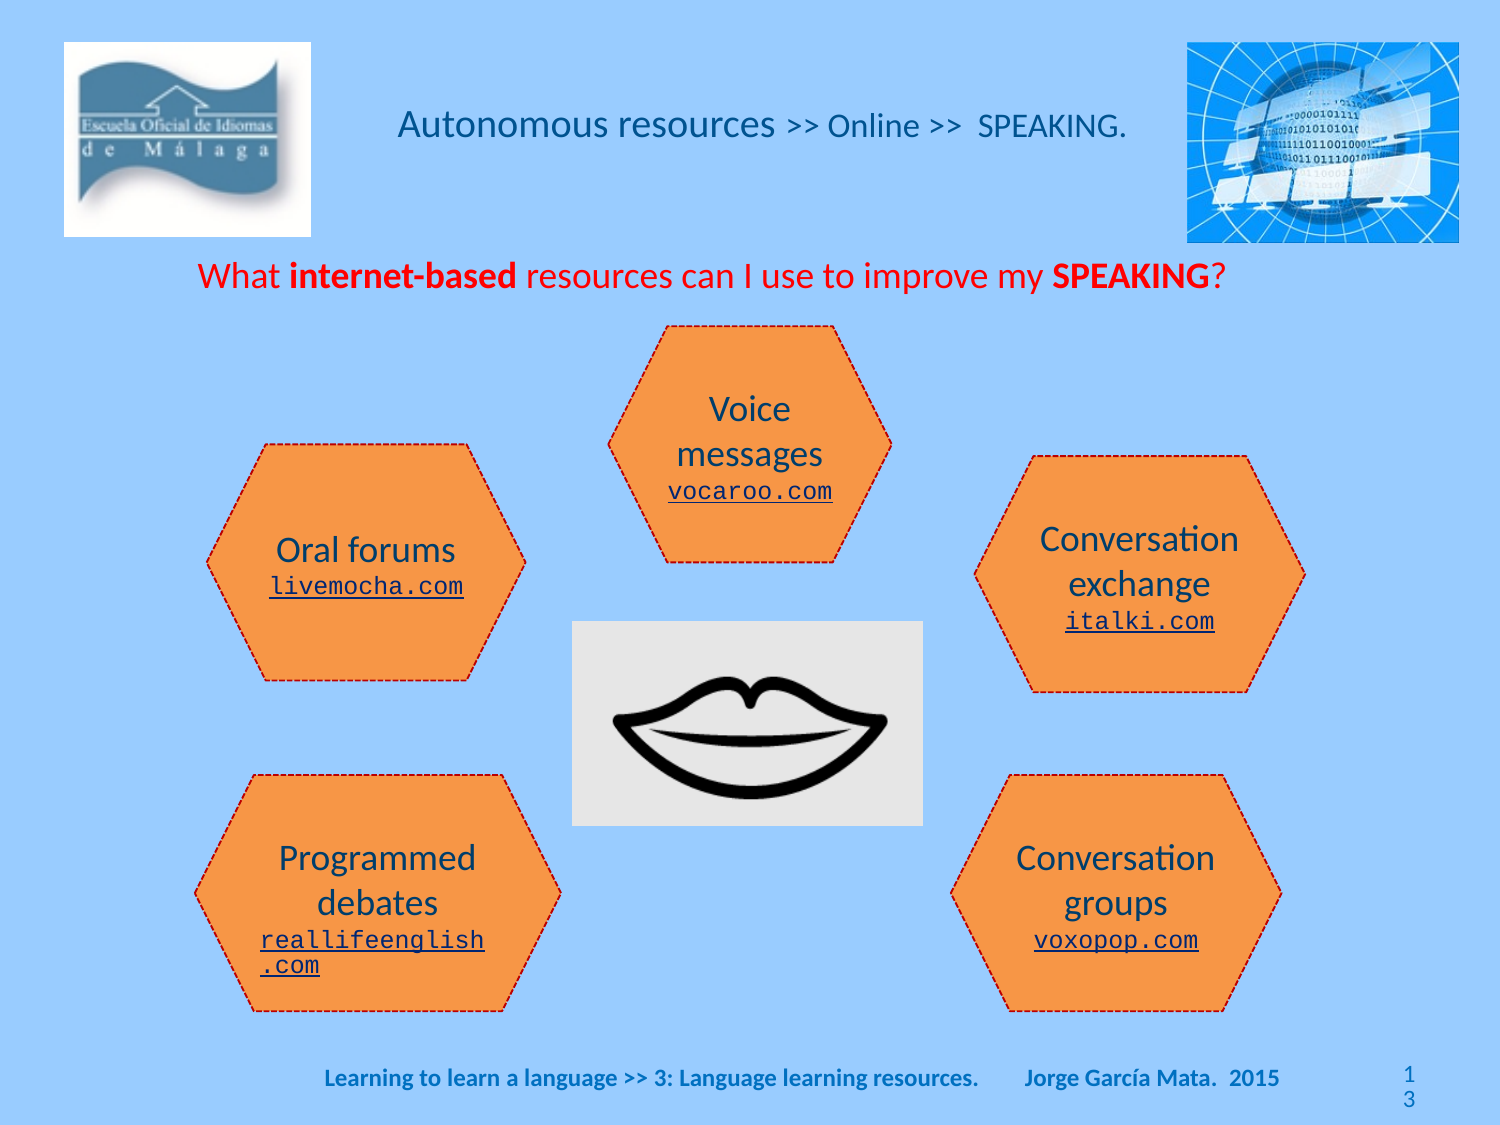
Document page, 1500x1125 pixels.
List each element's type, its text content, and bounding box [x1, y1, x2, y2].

text_box Conversation exchange italki.com [973, 455, 1307, 694]
text_box Voice messages vocaroo.com [607, 325, 893, 564]
picture [572, 621, 924, 826]
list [64, 42, 311, 237]
footer Learning to learn a language >> 3: Language learning resources. Jorge García Mata. 2015 [289, 1058, 1317, 1094]
title Autonomous resources >> Online >> SPEAKING. [324, 42, 1183, 231]
slide_number 13 [1387, 1042, 1425, 1103]
text_box Programmed debates reallifeenglish.com [193, 774, 562, 1013]
picture [1186, 42, 1459, 243]
text_box What internet-based resources can I use to improve my SPEAKING? [182, 243, 1435, 304]
text_box Oral forums livemocha.com [205, 443, 527, 682]
text_box Conversation groups voxopop.com [949, 774, 1283, 1013]
